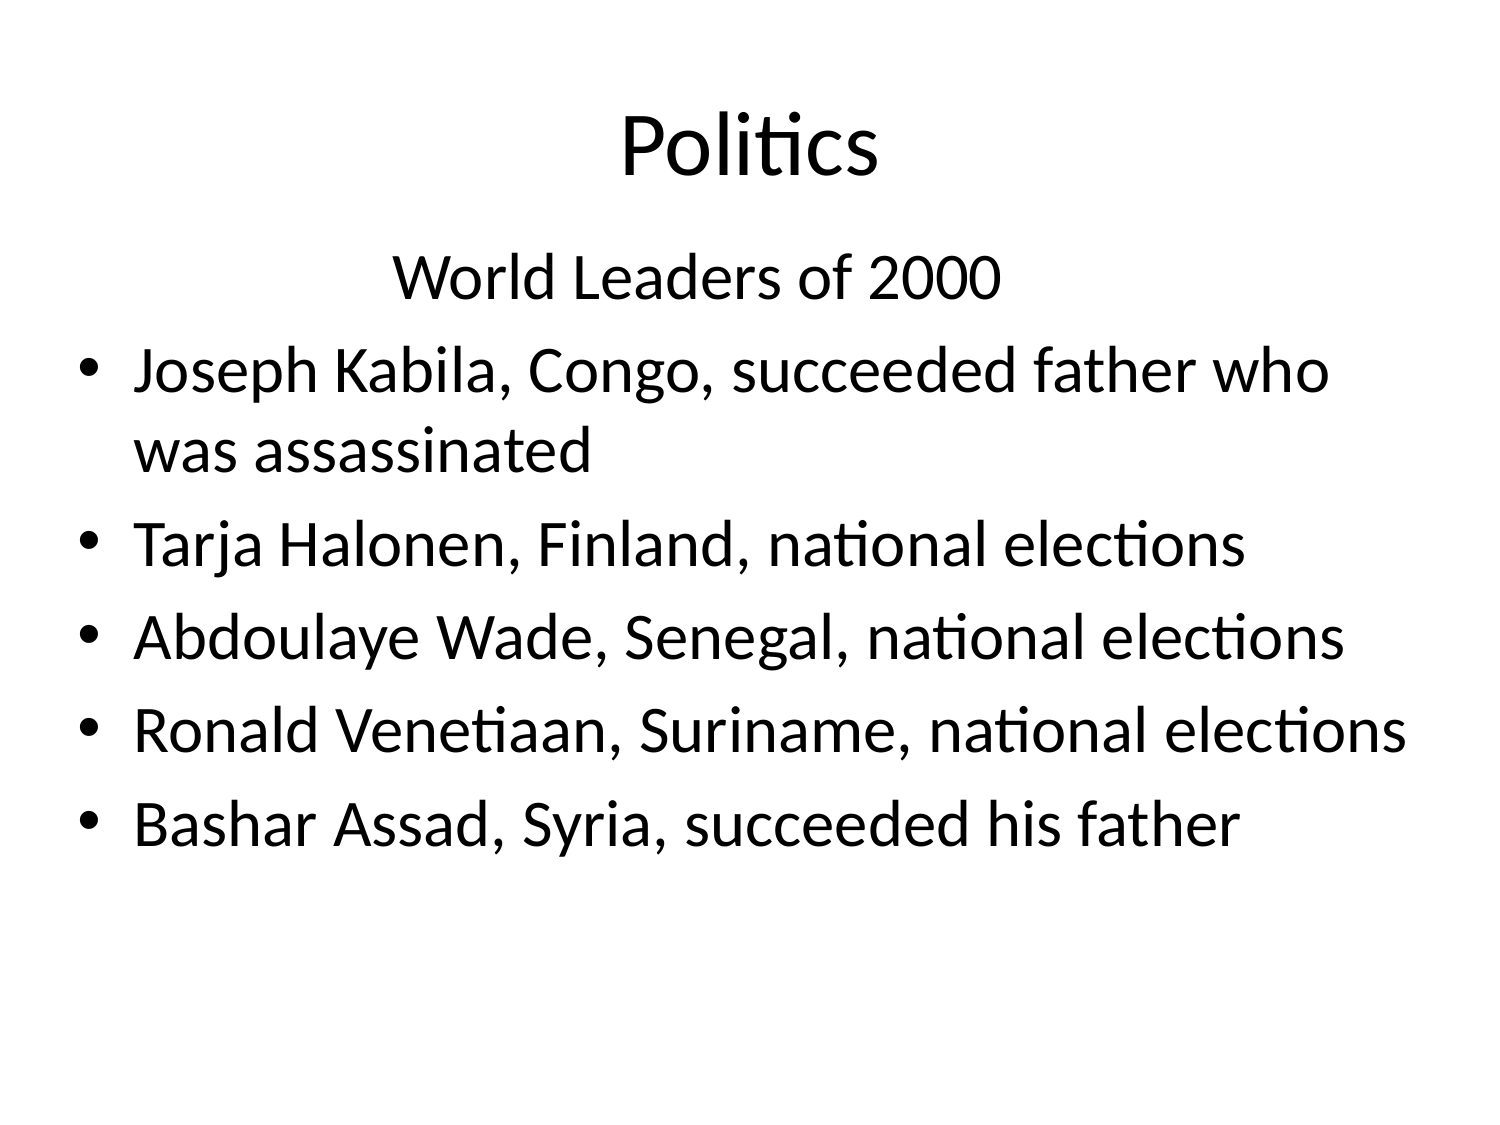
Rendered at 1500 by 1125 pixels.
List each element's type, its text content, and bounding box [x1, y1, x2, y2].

list World Leaders of 2000 Joseph Kabila, Congo, succeeded father who was assassinated Tarja Halonen, Finland, national elections Abdoulaye Wade, Senegal, national elections Ronald Venetiaan, Suriname, national elections Bashar Assad, Syria, succeeded his father [62, 224, 1425, 1005]
title Politics [75, 45, 1425, 224]
